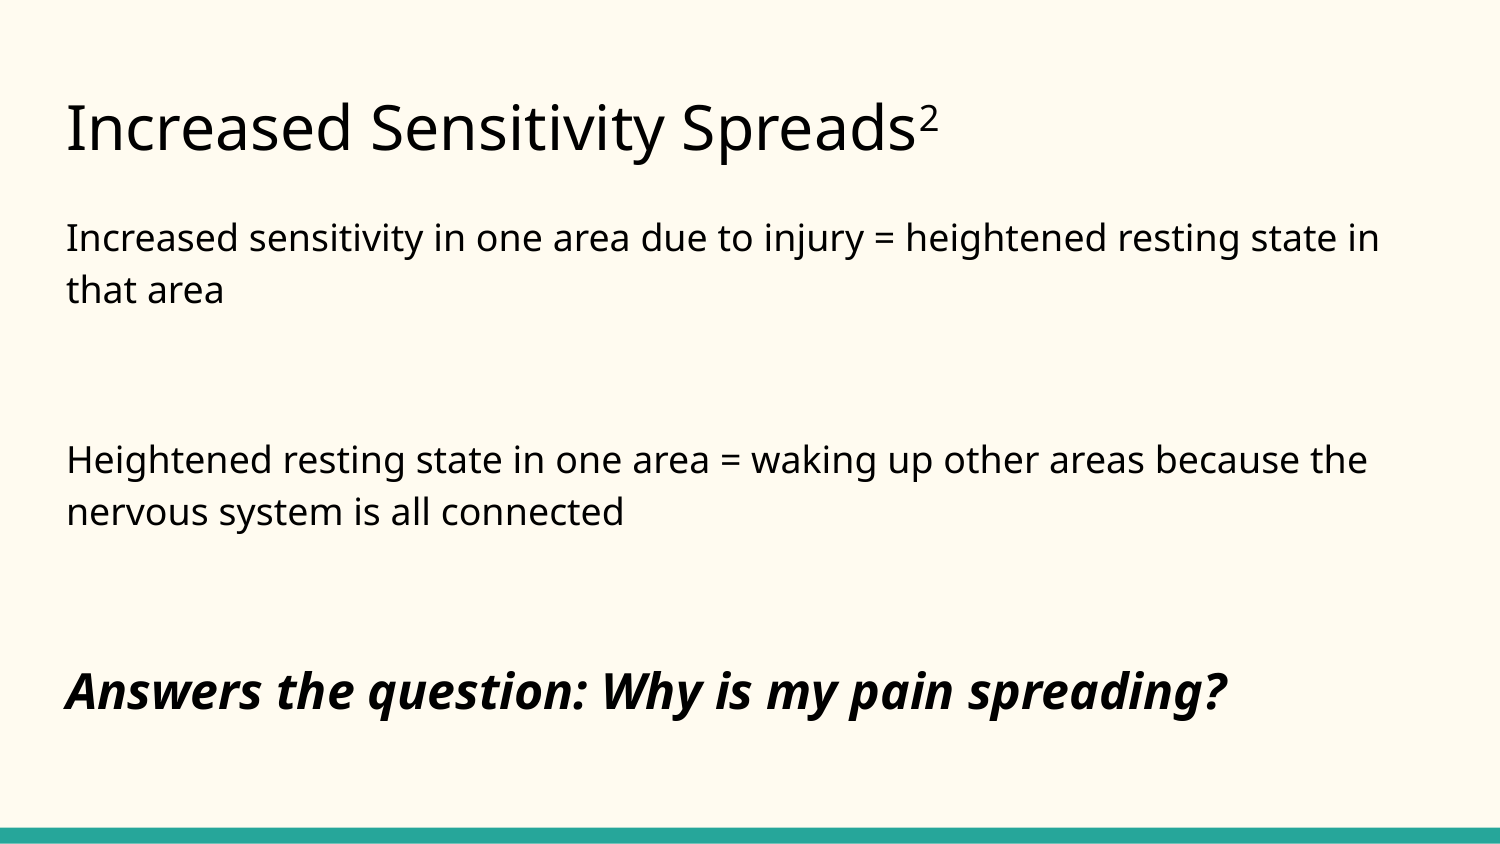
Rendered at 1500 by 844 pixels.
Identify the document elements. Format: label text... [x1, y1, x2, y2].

title Increased Sensitivity Spreads2 [51, 72, 1449, 174]
list Increased sensitivity in one area due to injury = heightened resting state in that area Heightened resting state in one area = waking up other areas because the nervous system is all connected Answers the question: Why is my pain spreading? [51, 192, 1449, 750]
